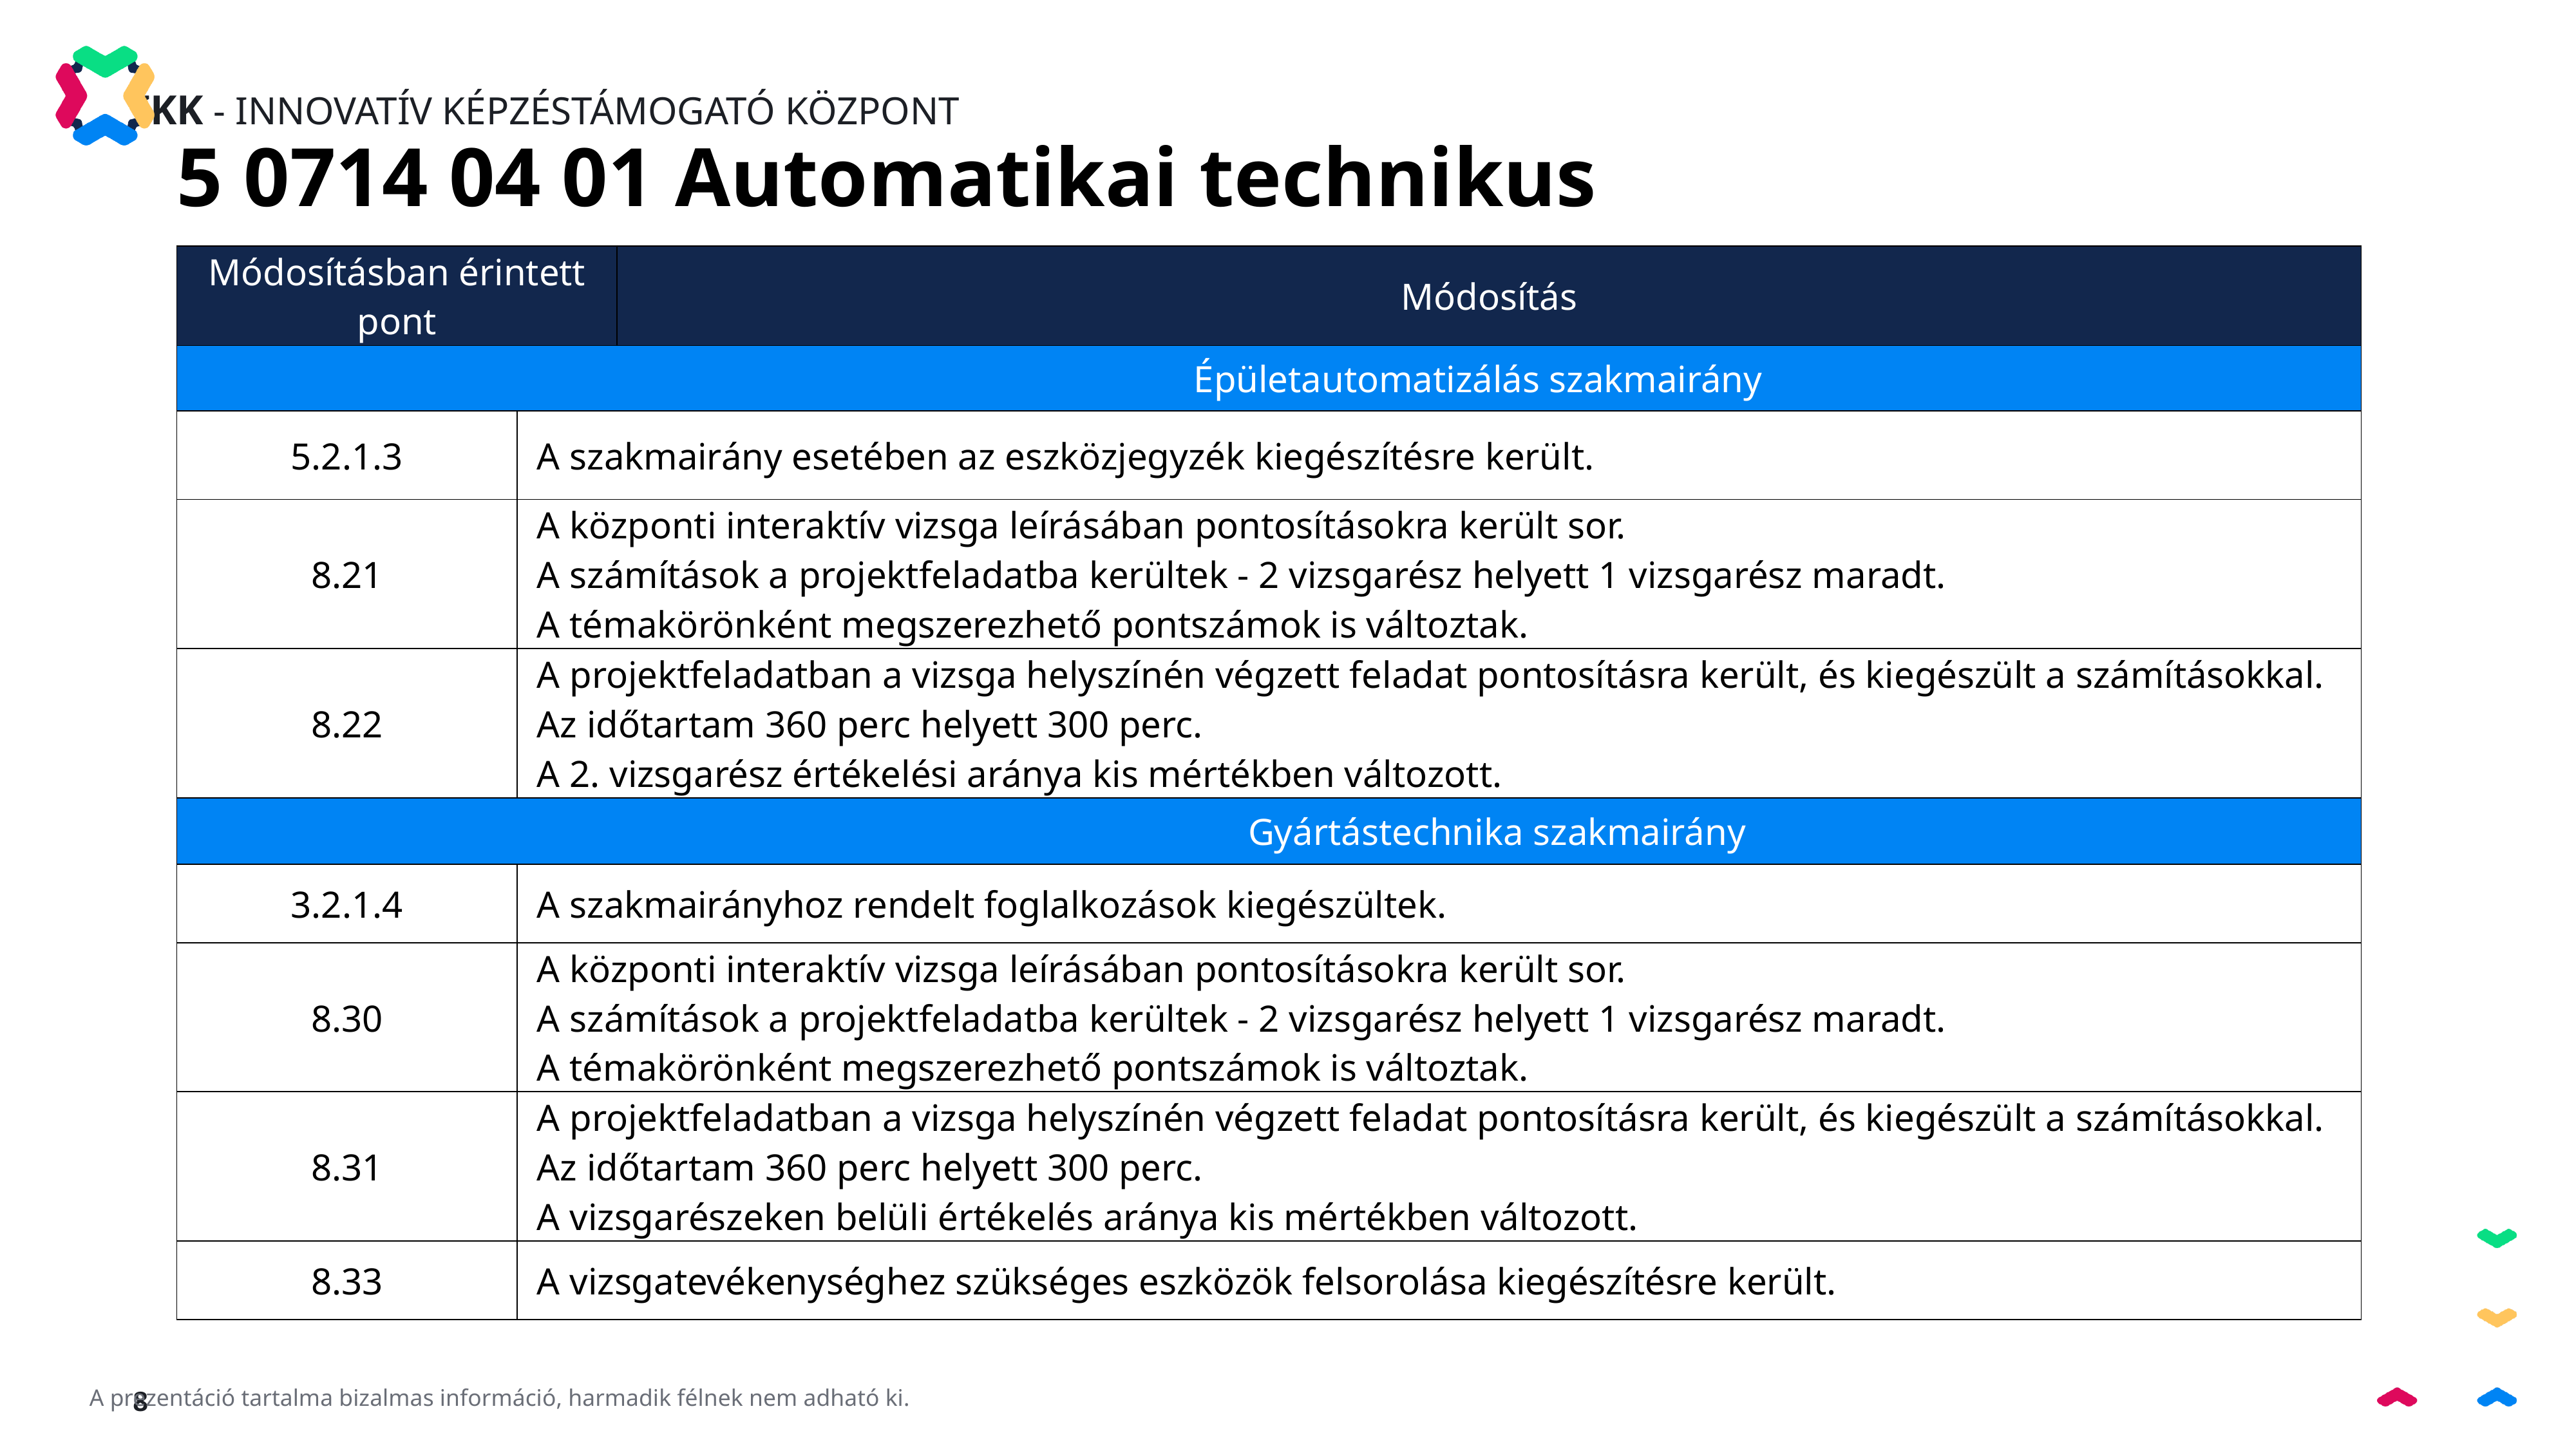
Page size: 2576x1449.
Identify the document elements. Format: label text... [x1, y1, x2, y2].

table_cell Épületautomatizálás szakmairány [177, 346, 2361, 410]
table_cell 8.21 [177, 500, 516, 648]
table_cell A szakmairány esetében az eszközjegyzék kiegészítésre került. [518, 412, 2361, 499]
table_cell A vizsgatevékenységhez szükséges eszközök felsorolása kiegészítésre került. [518, 1242, 2361, 1319]
table_cell 5.2.1.3 [177, 412, 516, 499]
table_cell Gyártástechnika szakmairány [177, 799, 2361, 864]
table_cell 8.22 [177, 649, 516, 797]
table_cell A központi interaktív vizsga leírásában pontosításokra került sor. A számítások a projektfeladatba kerültek - 2 vizsgarész helyett 1 vizsgarész maradt. A témakörönként megszerezhető pontszámok is változtak. [518, 500, 2361, 648]
table_cell 3.2.1.4 [177, 865, 516, 942]
table_cell 8.33 [177, 1242, 516, 1319]
table_cell A szakmairányhoz rendelt foglalkozások kiegészültek. [518, 865, 2361, 942]
table_header Módosításban érintett pont [177, 247, 616, 345]
picture [2377, 1229, 2517, 1406]
table_cell A projektfeladatban a vizsga helyszínén végzett feladat pontosításra került, és kiegészült a számításokkal. Az időtartam 360 perc helyett 300 perc. A 2. vizsgarész értékelési aránya kis mértékben változott. [518, 649, 2361, 797]
table_cell A központi interaktív vizsga leírásában pontosításokra került sor. A számítások a projektfeladatba kerültek - 2 vizsgarész helyett 1 vizsgarész maradt. A témakörönként megszerezhető pontszámok is változtak. [518, 943, 2361, 1091]
table_cell 8.31 [177, 1092, 516, 1240]
list 5 0714 04 01 Automatikai technikus [176, 126, 2337, 190]
table_cell A projektfeladatban a vizsga helyszínén végzett feladat pontosításra került, és kiegészült a számításokkal. Az időtartam 360 perc helyett 300 perc. A vizsgarészeken belüli értékelés aránya kis mértékben változott. [518, 1092, 2361, 1240]
table_cell 8.30 [177, 943, 516, 1091]
picture [55, 46, 155, 146]
table_header Módosítás [618, 247, 2361, 345]
